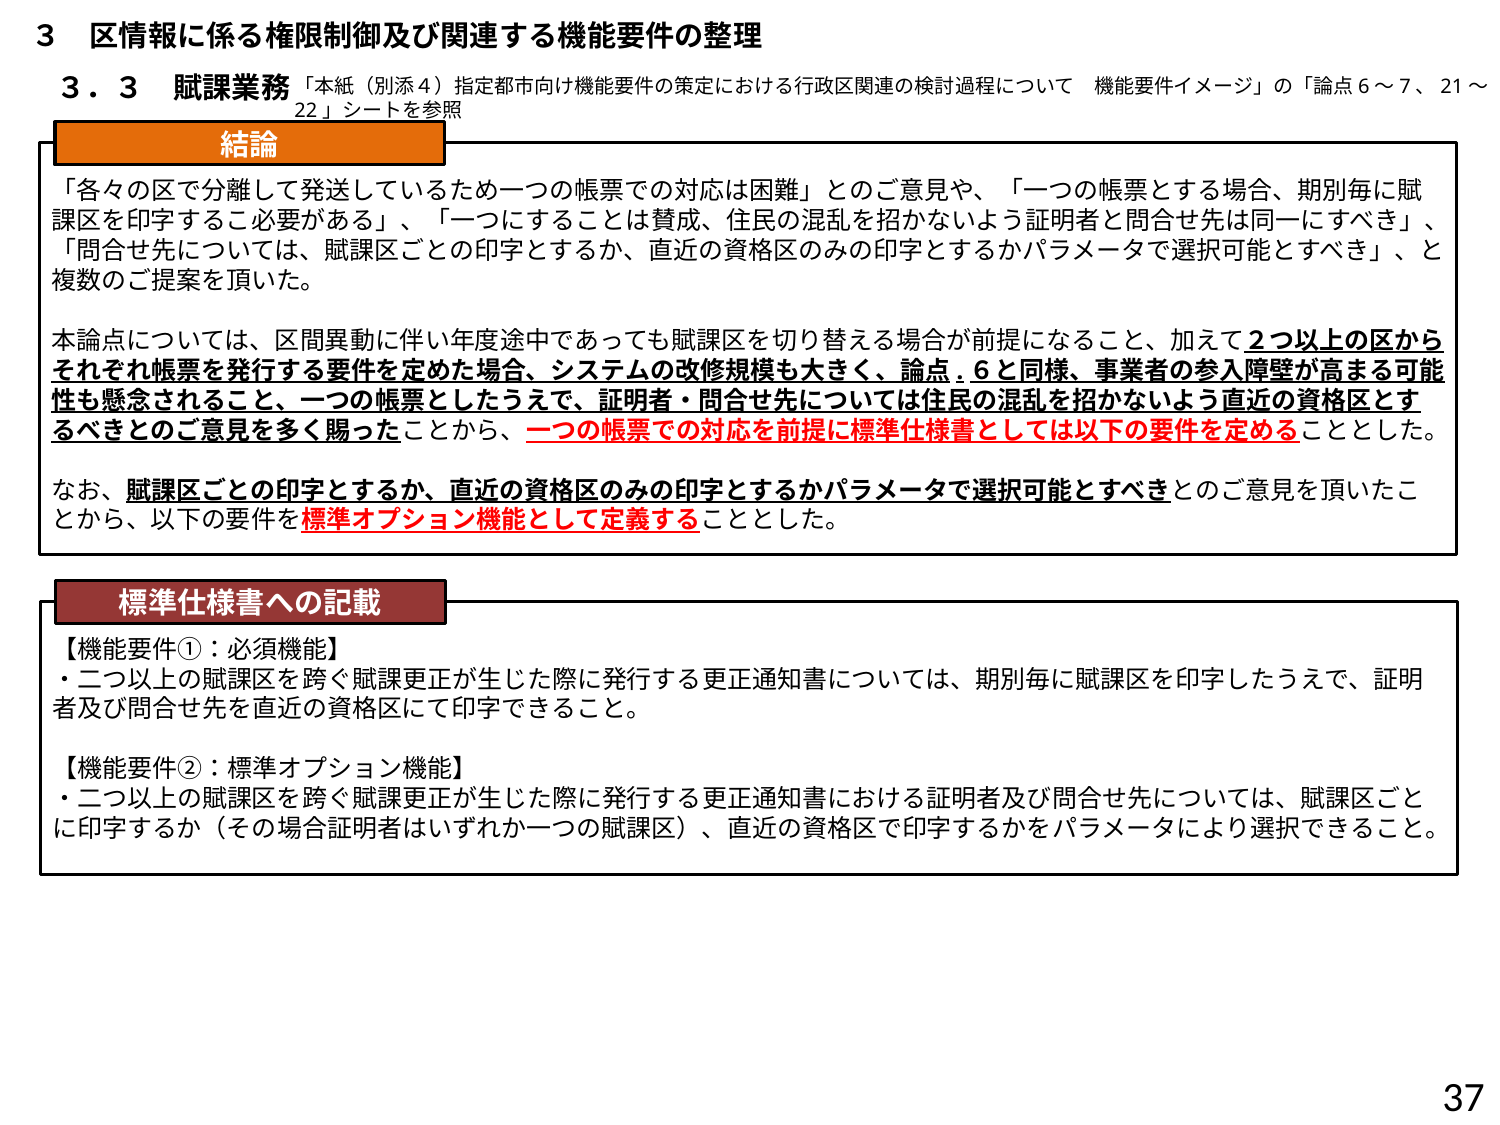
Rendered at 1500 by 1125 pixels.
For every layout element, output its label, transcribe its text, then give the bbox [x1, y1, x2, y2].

text_box ３ 区情報に係る権限制御及び関連する機能要件の整理 [16, 2, 1440, 49]
text_box ３．３ 賦課業務 [41, 54, 1465, 100]
text_box 【機能要件①：必須機能】 ・二つ以上の賦課区を跨ぐ賦課更正が生じた際に発行する更正通知書については、期別毎に賦課区を印字したうえで、証明者及び問合せ先を直近の資格区にて印字できること。 【機能要件②：標準オプション機能】 ・二つ以上の賦課区を跨ぐ賦課更正が生じた際に発行する更正通知書における証明者及び問合せ先については、賦課区ごとに印字するか（その場合証明者はいずれか一つの賦課区）、直近の資格区で印字するかをパラメータにより選択できること。 [40, 601, 1458, 875]
slide_number 36 [1149, 1065, 1500, 1125]
text_box 「本紙（別添４）指定都市向け機能要件の策定における行政区関連の検討過程について 機能要件イメージ」の「論点6～7、21～22」シートを参照 [279, 58, 1500, 114]
text_box 「各々の区で分離して発送しているため一つの帳票での対応は困難」とのご意見や、「一つの帳票とする場合、期別毎に賦課区を印字するこ必要がある」、「一つにすることは賛成、住民の混乱を招かないよう証明者と問合せ先は同一にすべき」、「問合せ先については、賦課区ごとの印字とするか、直近の資格区のみの印字とするかパラメータで選択可能とすべき」、と複数のご提案を頂いた。 本論点については、区間異動に伴い年度途中であっても賦課区を切り替える場合が前提になること、加えて２つ以上の区からそれぞれ帳票を発行する要件を定めた場合、システムの改修規模も大きく、論点.６と同様、事業者の参入障壁が高まる可能性も懸念されること、一つの帳票としたうえで、証明者・問合せ先については住民の混乱を招かないよう直近の資格区とするべきとのご意見を多く賜ったことから、一つの帳票での対応を前提に標準仕様書としては以下の要件を定めることとした。 なお、賦課区ごとの印字とするか、直近の資格区のみの印字とするかパラメータで選択可能とすべきとのご意見を頂いたことから、以下の要件を標準オプション機能として定義することとした。 [39, 142, 1457, 555]
text_box 結論 [53, 120, 447, 167]
text_box 標準仕様書への記載 [54, 578, 448, 625]
